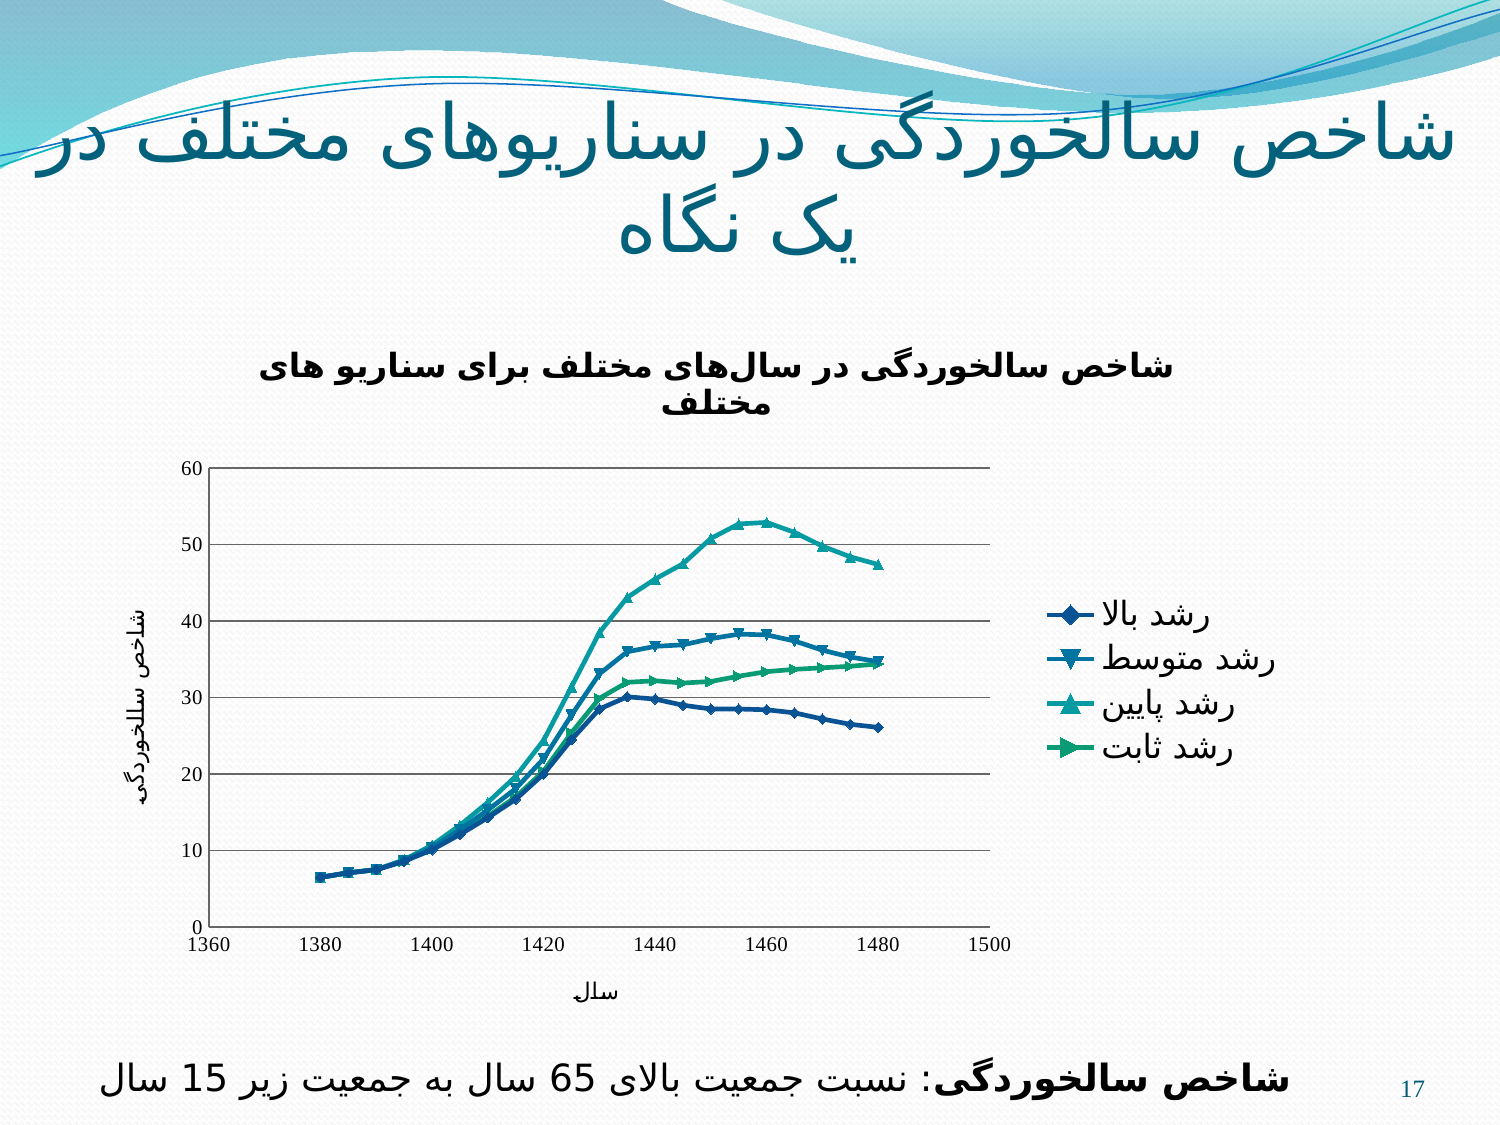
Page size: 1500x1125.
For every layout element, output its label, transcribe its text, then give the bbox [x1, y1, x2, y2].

chart [88, 324, 1301, 1038]
text_box شاخص سالخوردگی: نسبت جمعیت بالای 65 سال به جمعیت زیر 15 سال [83, 1046, 1307, 1125]
title شاخص سالخوردگی در سناریوهای مختلف در یک نگاه [0, 101, 1500, 268]
slide_number 17 [1304, 1042, 1425, 1103]
